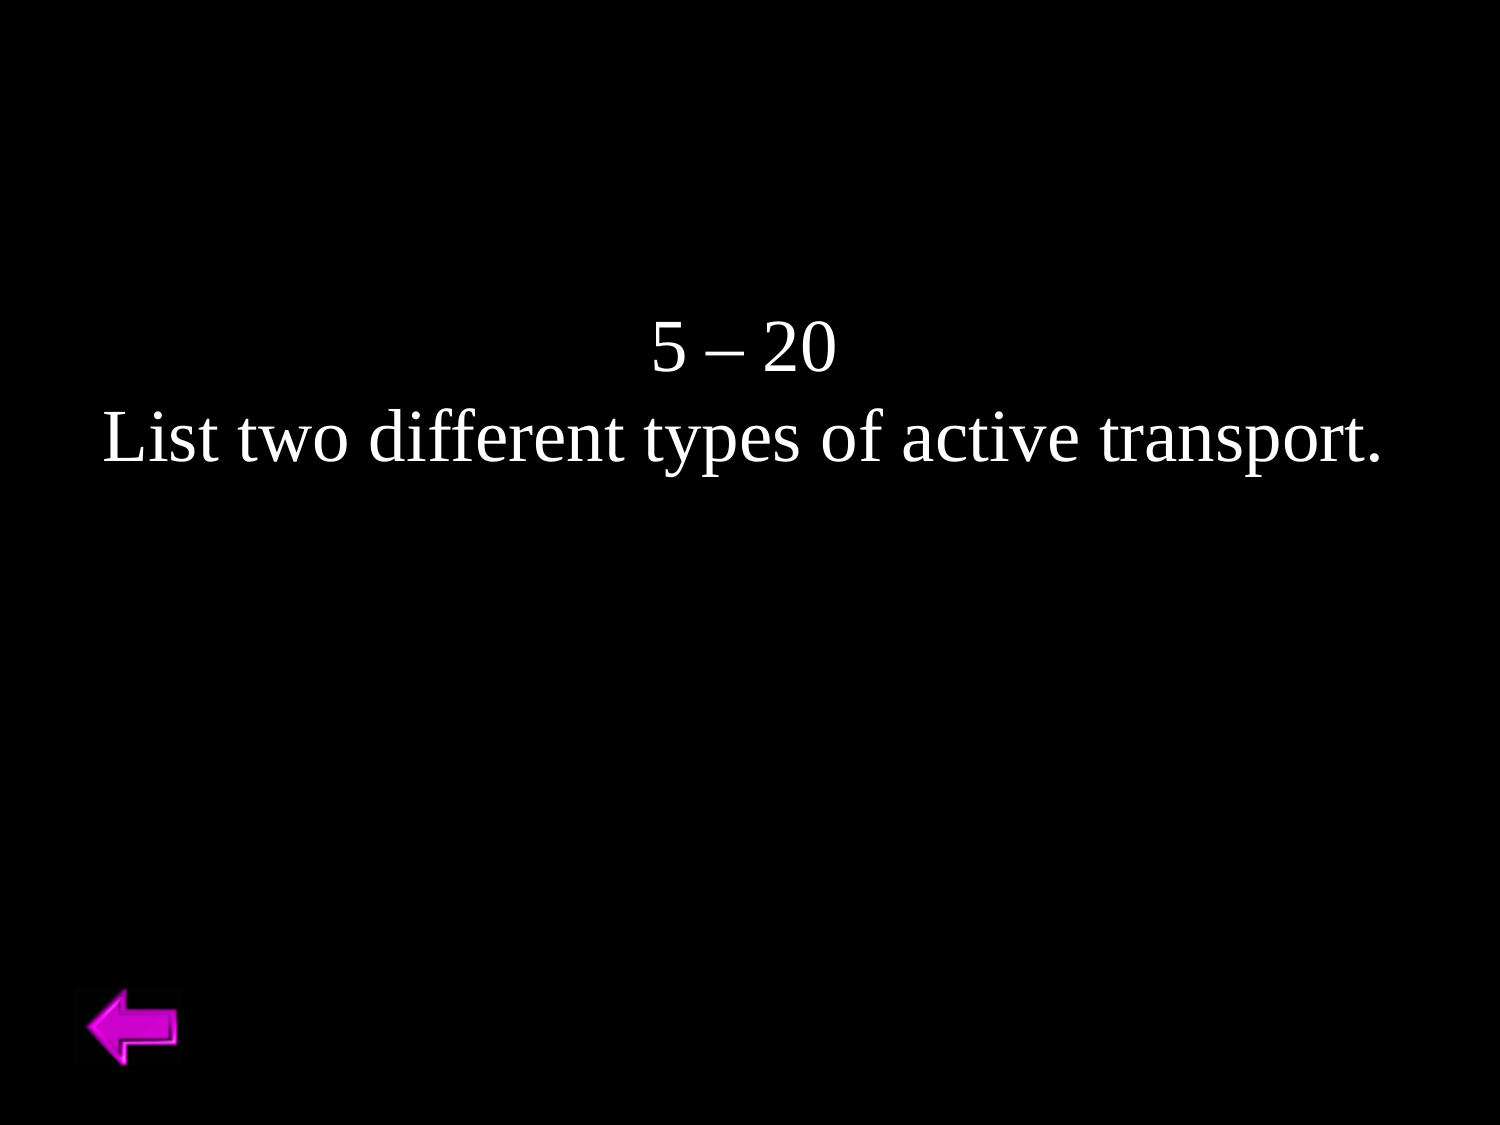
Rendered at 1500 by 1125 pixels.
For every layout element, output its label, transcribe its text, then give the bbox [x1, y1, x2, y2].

picture [74, 987, 183, 1066]
text_box 5 – 20 List two different types of active transport. [12, 289, 1475, 484]
